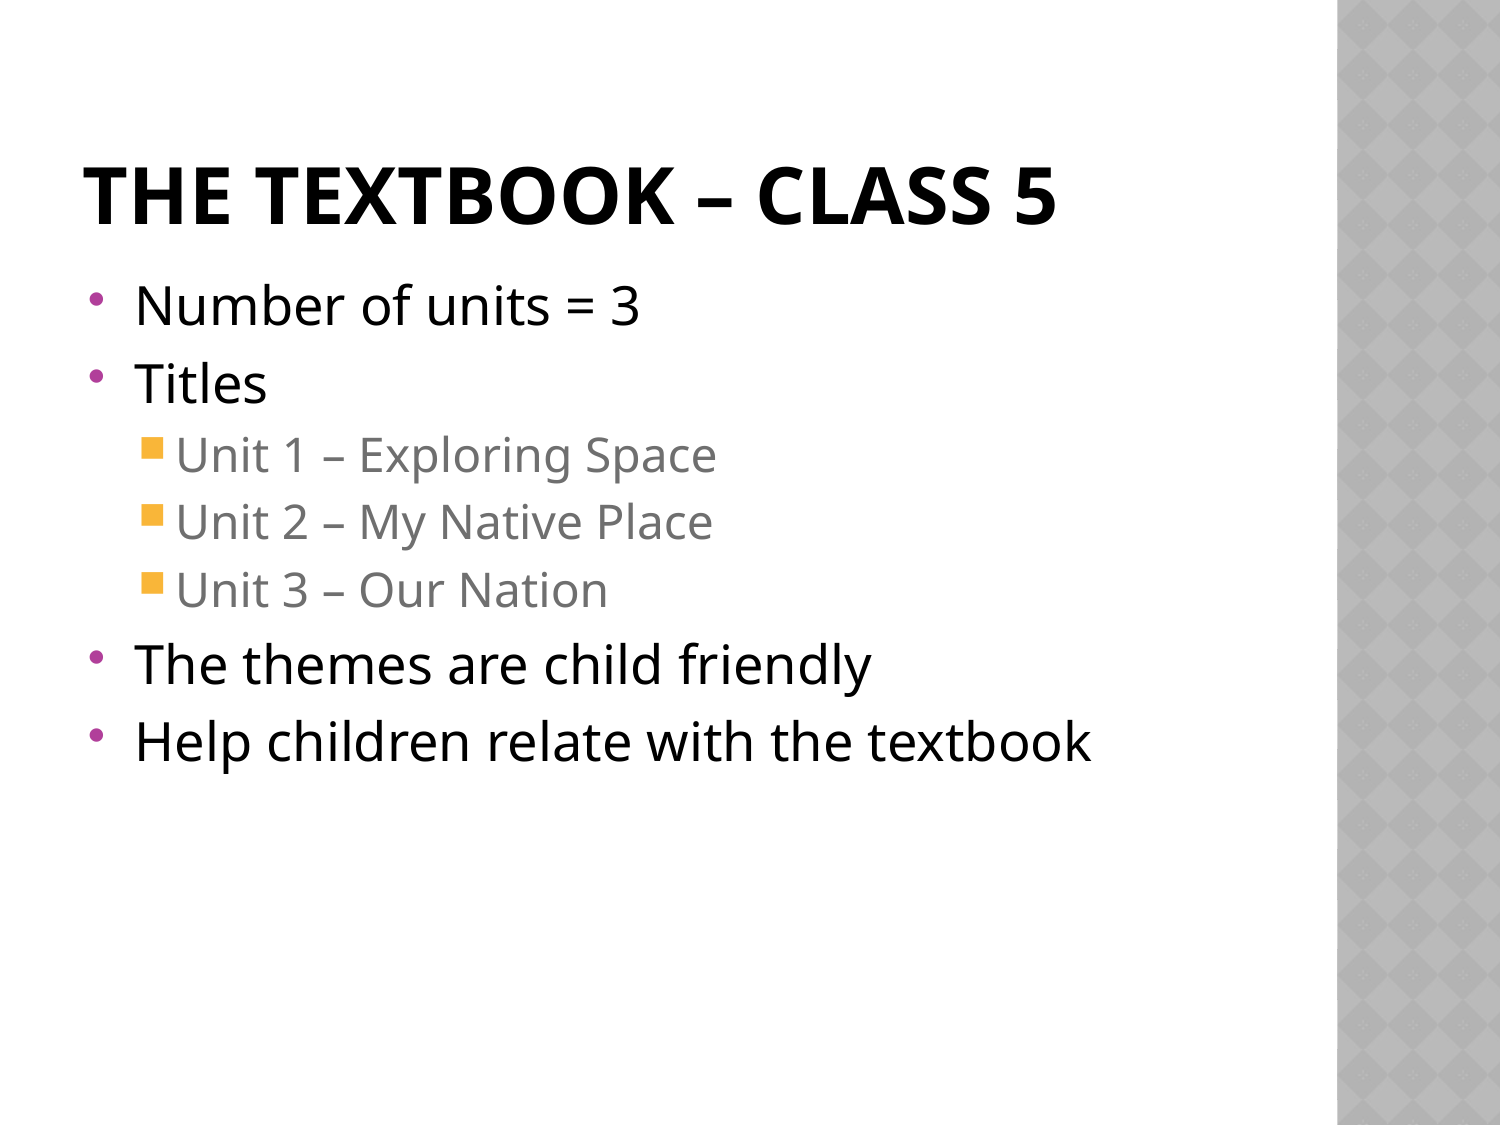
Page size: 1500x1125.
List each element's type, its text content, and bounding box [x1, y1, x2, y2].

title The textbook – Class 5 [75, 52, 1263, 240]
list Number of units = 3 Titles Unit 1 – Exploring Space Unit 2 – My Native Place Unit 3 – Our Nation The themes are child friendly Help children relate with the textbook [75, 264, 1263, 1059]
